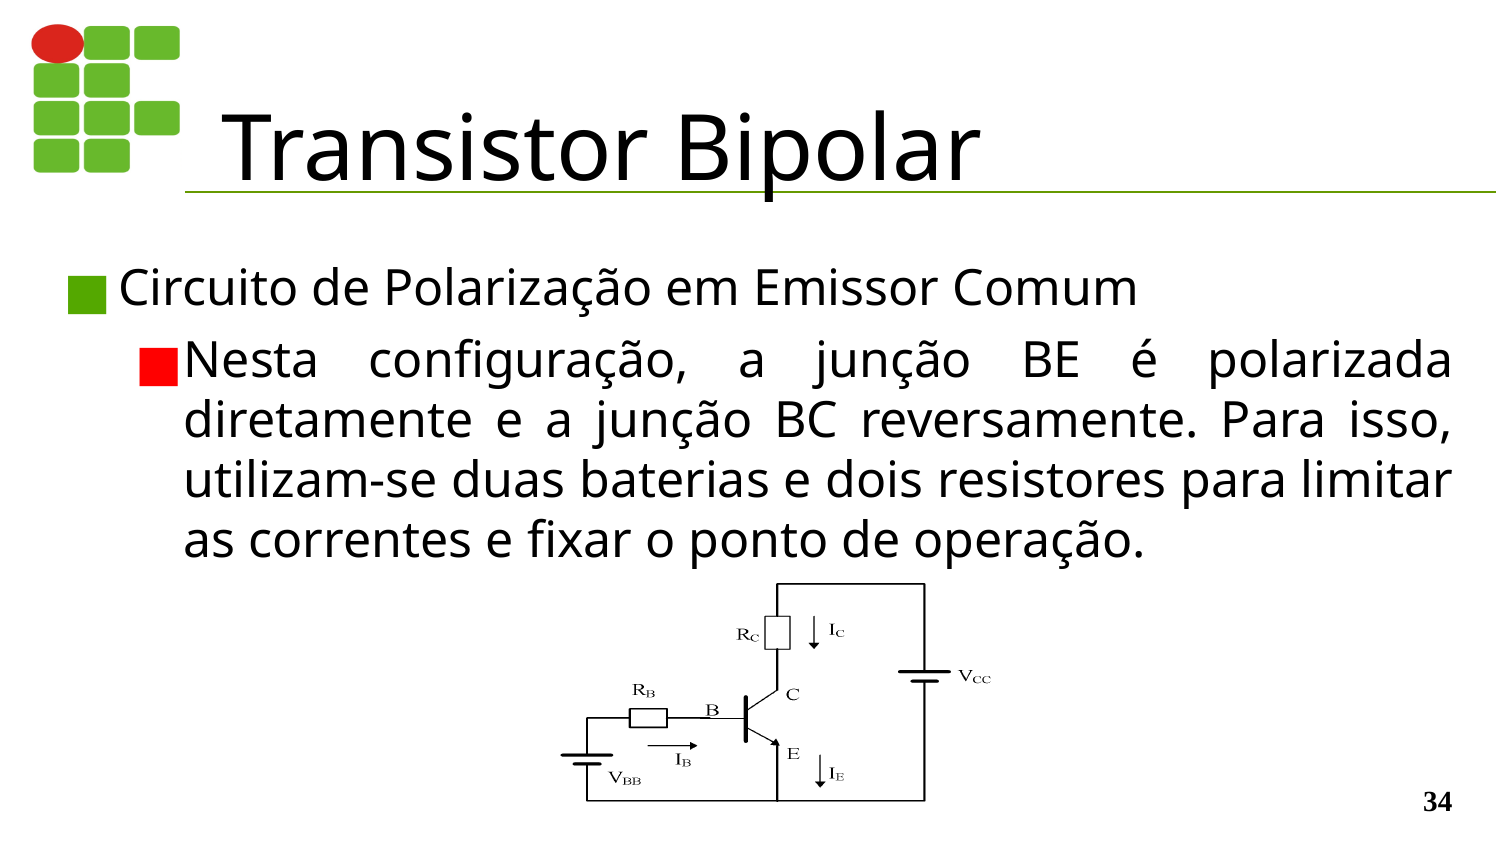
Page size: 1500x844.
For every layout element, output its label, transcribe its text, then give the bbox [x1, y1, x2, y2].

picture [560, 583, 999, 802]
title Transistor Bipolar [206, 26, 1468, 207]
text_box ‹#› [1155, 774, 1468, 825]
picture [29, 23, 182, 174]
list Circuito de Polarização em Emissor Comum Nesta configuração, a junção BE é polarizada diretamente e a junção BC reversamente. Para isso, utilizam-se duas baterias e dois resistores para limitar as correntes e fixar o ponto de operação. [46, 248, 1469, 774]
